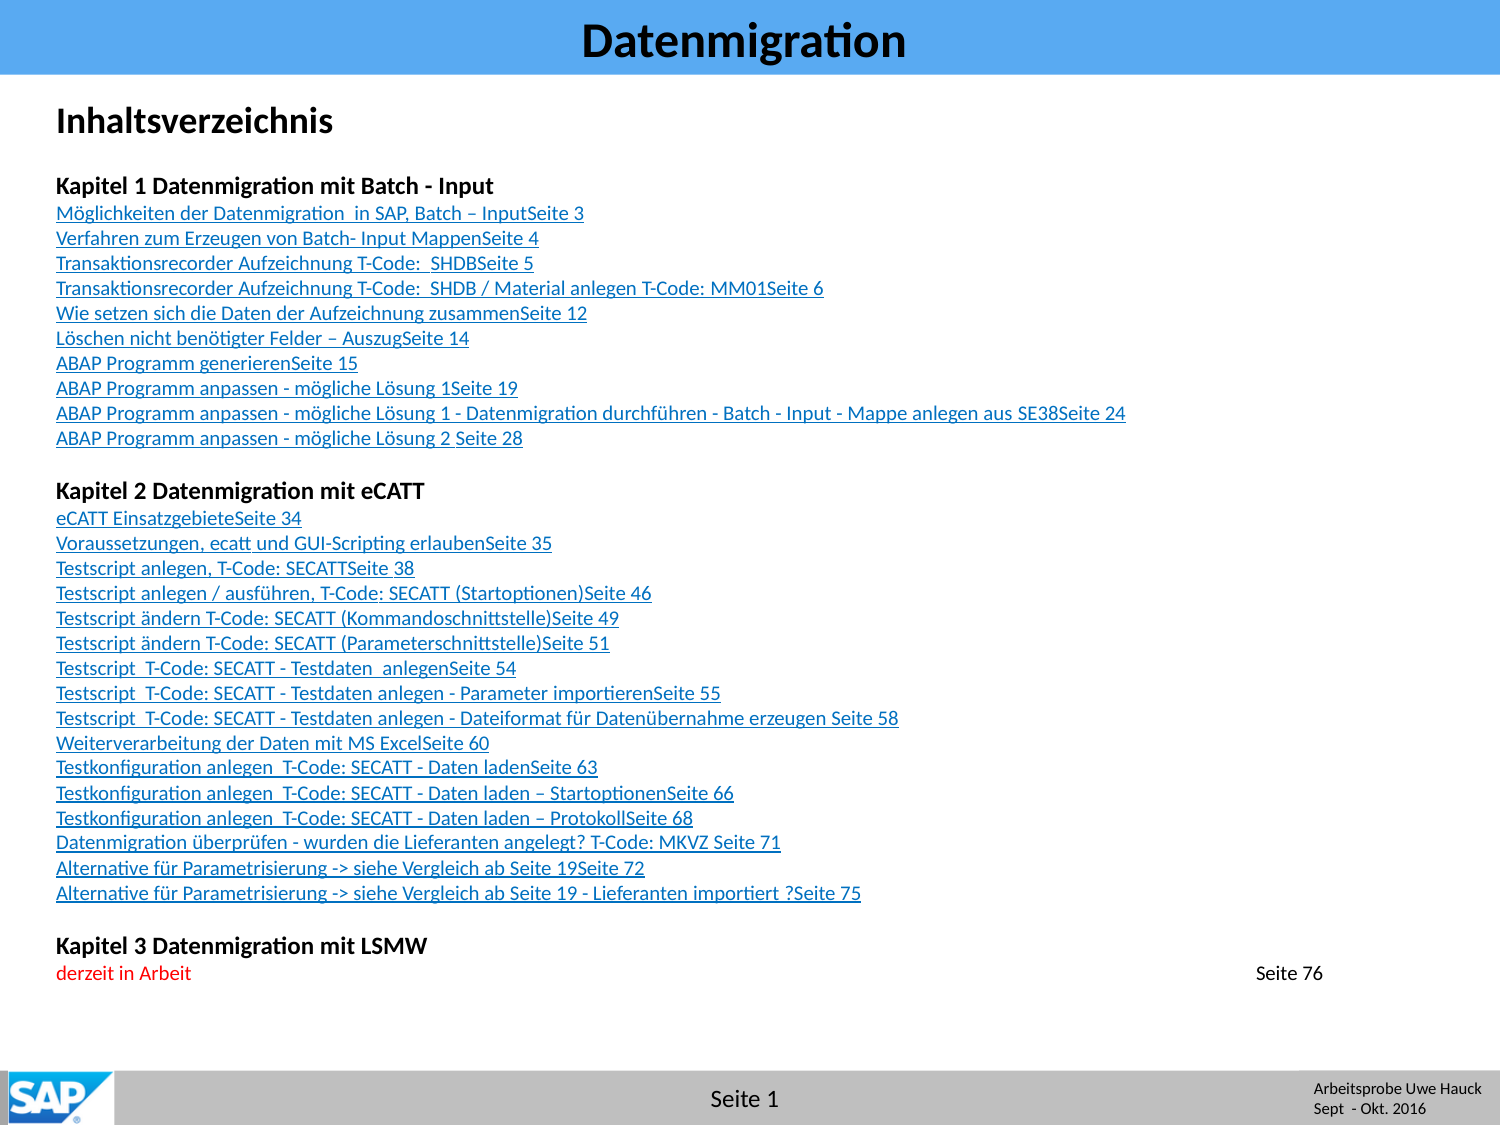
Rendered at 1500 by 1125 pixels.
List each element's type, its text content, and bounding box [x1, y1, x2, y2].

text_box [0, 1070, 6, 1125]
text_box Datenmigration [0, 0, 1500, 75]
text_box [115, 1070, 1299, 1125]
text_box Kapitel 1 Datenmigration mit Batch - Input Möglichkeiten der Datenmigration in SAP, Batch – Input Seite 3 Verfahren zum Erzeugen von Batch- Input Mappen Seite 4 Transaktionsrecorder Aufzeichnung T-Code: SHDB Seite 5 Transaktionsrecorder Aufzeichnung T-Code: SHDB / Material anlegen T-Code: MM01 Seite 6 Wie setzen sich die Daten der Aufzeichnung zusammen Seite 12 Löschen nicht benötigter Felder – Auszug Seite 14 ABAP Programm generieren Seite 15 ABAP Programm anpassen - mögliche Lösung 1 Seite 19 ABAP Programm anpassen - mögliche Lösung 1 - Datenmigration durchführen - Batch - Input - Mappe anlegen aus SE38 Seite 24 ABAP Programm anpassen - mögliche Lösung 2 Seite 28 Kapitel 2 Datenmigration mit eCATT eCATT Einsatzgebiete Seite 34 Voraussetzungen , ecatt und GUI-Scripting erlauben Seite 35 Testscript anlegen, T-Code: SECATT Seite 38 Testscript anlegen / ausführen, T-Code: SECATT (Startoptionen) Seite 46 Testscript ändern T-Code: SECATT (Kommandoschnittstelle) Seite 49 Testscript ändern T-Code: SECATT (Parameterschnittstelle) Seite 51 Testscript T-Code: SECATT - Testdaten anlegen Seite 54 Testscript T-Code: SECATT - Testdaten anlegen - Parameter importieren Seite 55 Testscript T-Code: SECATT - Testdaten anlegen - Dateiformat für Datenübernahme erzeugen Seite 58 Weiterverarbeitung der Daten mit MS Excel Seite 60 Testkonfiguration anlegen T-Code: SECATT - Daten laden Seite 63 Testkonfiguration anlegen T-Code: SECATT - Daten laden – Startoptionen Seite 66 Testkonfiguration anlegen T-Code: SECATT - Daten laden – Protokoll Seite 68 Datenmigration überprüfen - wurden die Lieferanten angelegt? T-Code: MKVZ Seite 71 Alternative für Parametrisierung -> siehe Vergleich ab Seite 19 Seite 72 Alternative für Parametrisierung -> siehe Vergleich ab Seite 19 - Lieferanten importiert ? Seite 75 Kapitel 3 Datenmigration mit LSMW derzeit in Arbeit Seite 76 [41, 162, 1459, 1017]
text_box Seite 1 [165, 1075, 1105, 1120]
picture [7, 1070, 115, 1125]
text_box Inhaltsverzeichnis [41, 88, 1459, 149]
text_box Arbeitsprobe Uwe Hauck Sept - Okt. 2016 [1299, 1070, 1500, 1125]
